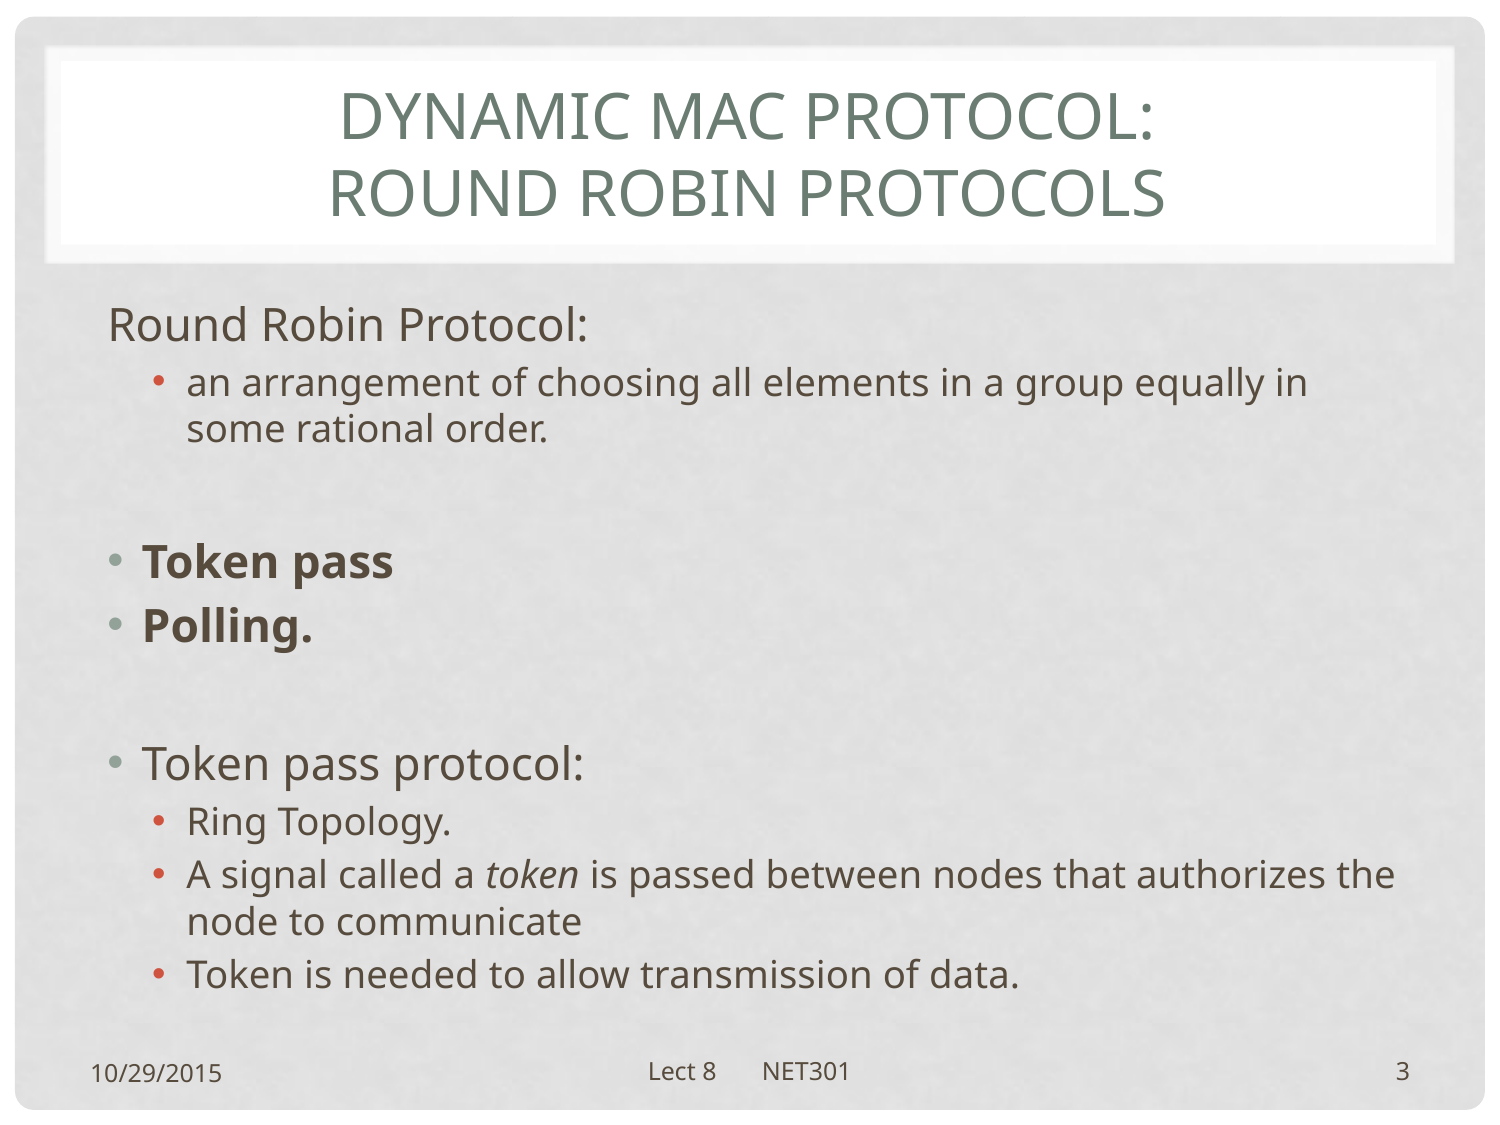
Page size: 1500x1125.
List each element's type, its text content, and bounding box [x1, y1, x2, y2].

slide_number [75, 1042, 425, 1103]
slide_number 3 [1074, 1042, 1425, 1103]
title Dynamic mac protocol: Round Robin Protocols [69, 66, 1425, 238]
footer Lect 8 NET301 [512, 1042, 988, 1103]
list Round Robin Protocol: an arrangement of choosing all elements in a group equally in some rational order. Token pass Polling. Token pass protocol: Ring Topology. A signal called a token is passed between nodes that authorizes the node to communicate Token is needed to allow transmission of data. [75, 287, 1425, 1005]
